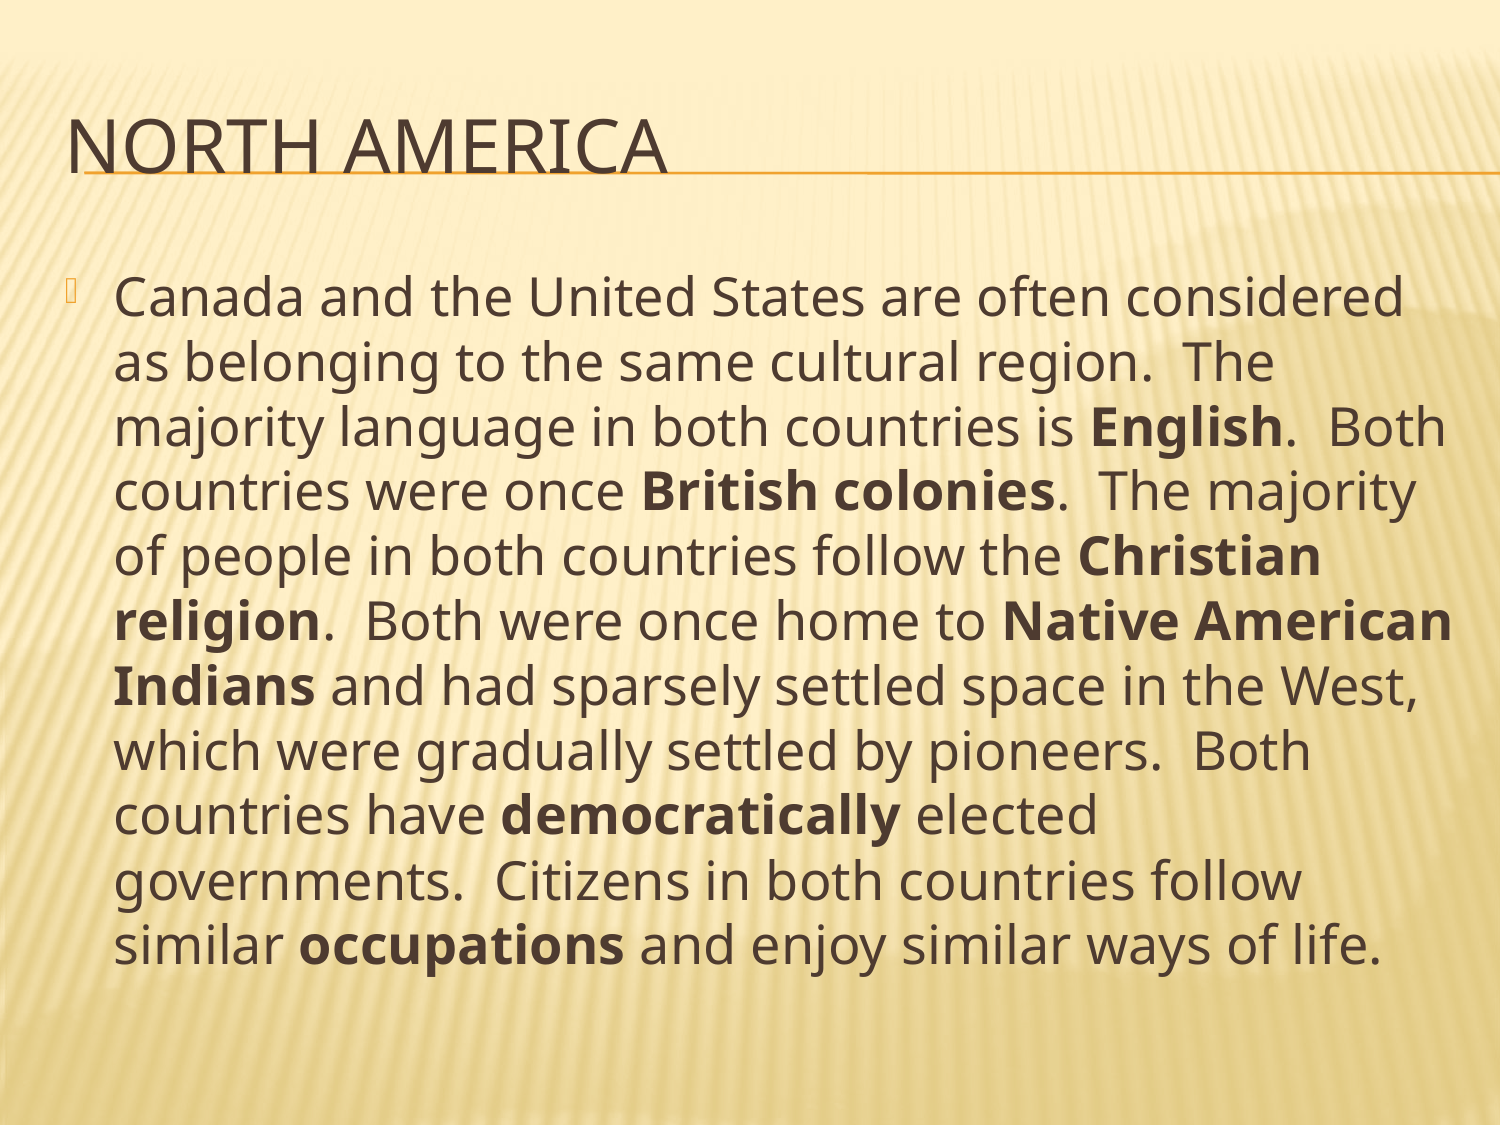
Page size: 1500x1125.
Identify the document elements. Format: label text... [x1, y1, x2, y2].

list Canada and the United States are often considered as belonging to the same cultural region. The majority language in both countries is English. Both countries were once British colonies. The majority of people in both countries follow the Christian religion. Both were once home to Native American Indians and had sparsely settled space in the West, which were gradually settled by pioneers. Both countries have democratically elected governments. Citizens in both countries follow similar occupations and enjoy similar ways of life. [50, 254, 1475, 998]
title North America [50, 75, 1475, 213]
